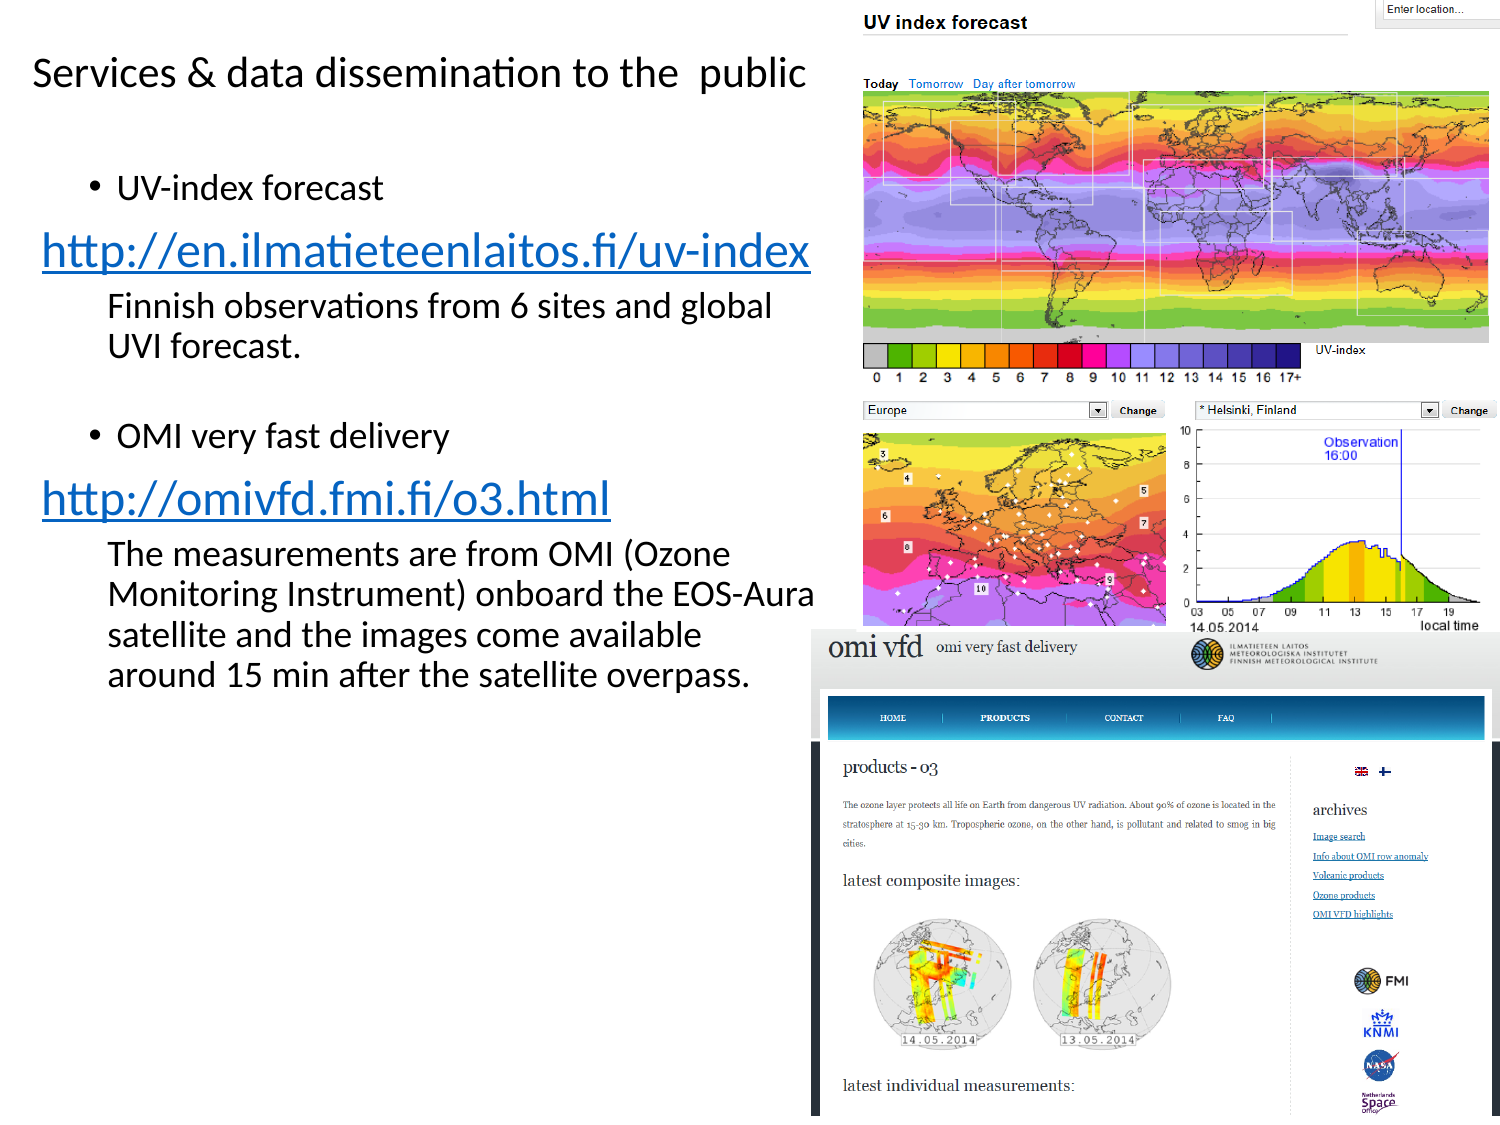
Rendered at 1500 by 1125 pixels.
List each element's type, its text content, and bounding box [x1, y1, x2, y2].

picture [811, 0, 1500, 1116]
text_box Services & data dissemination to the public UV-index forecast http://en.ilmatieteenlaitos.fi/uv-index Finnish observations from 6 sites and global UVI forecast. OMI very fast delivery http://omivfd.fmi.fi/o3.html The measurements are from OMI (Ozone Monitoring Instrument) onboard the EOS-Aura satellite and the images come available around 15 min after the satellite overpass. [17, 42, 833, 1100]
